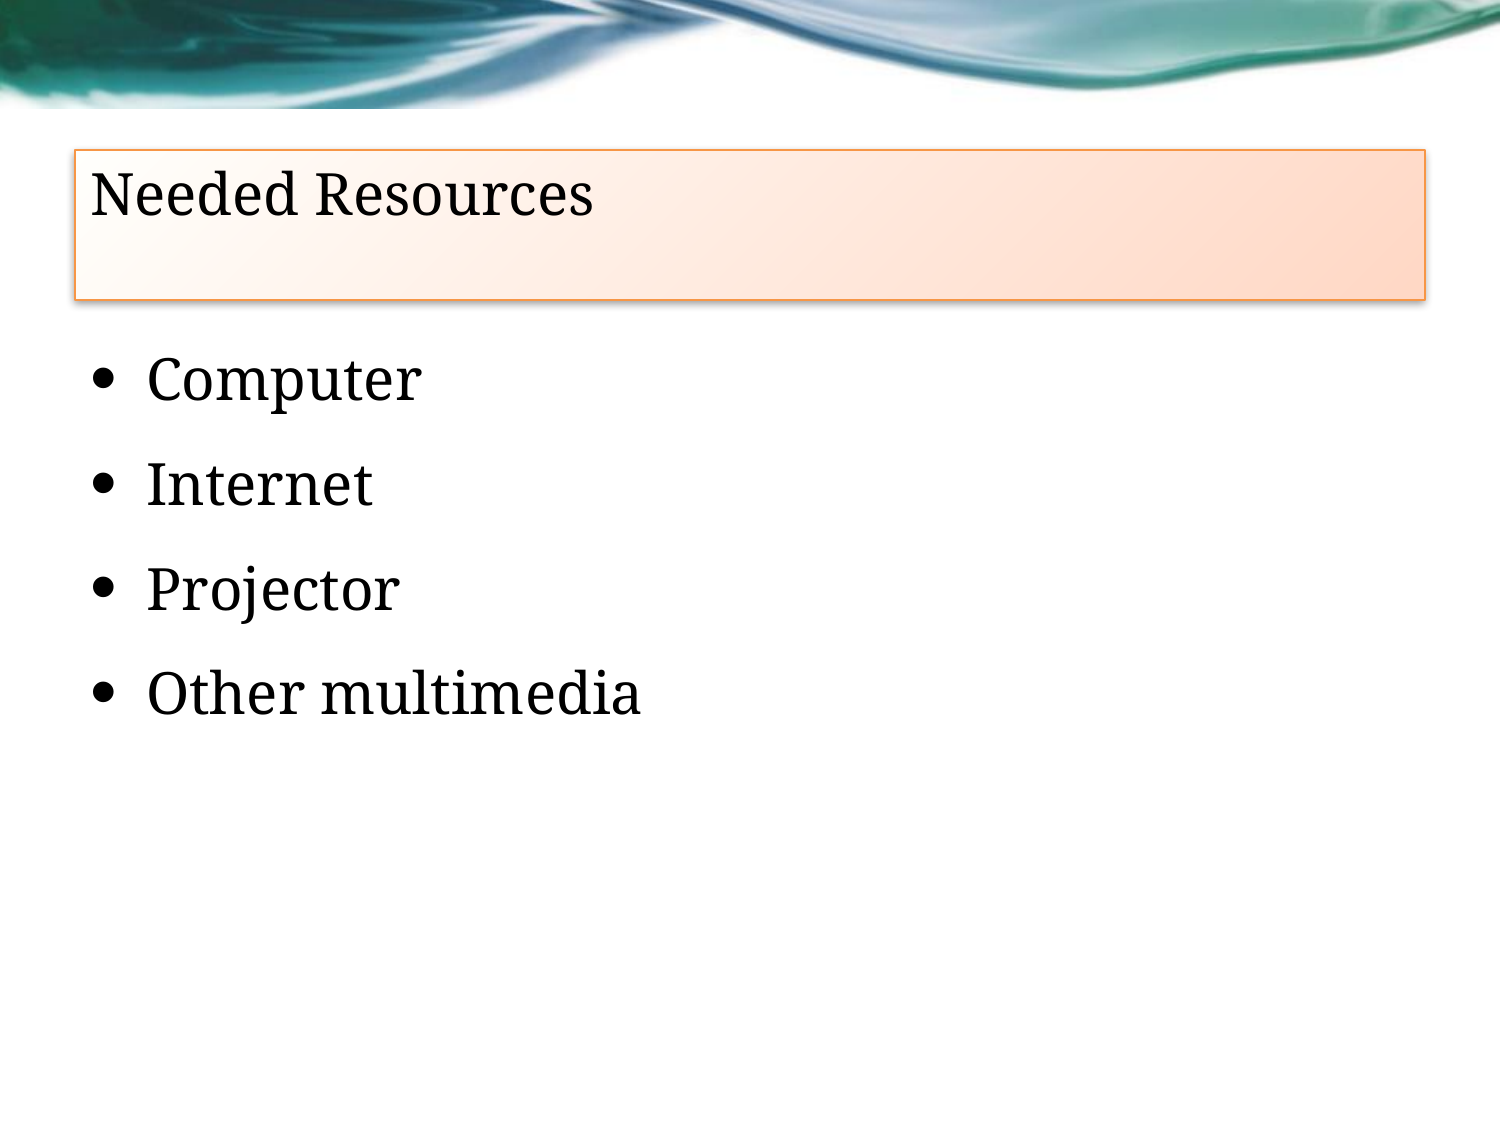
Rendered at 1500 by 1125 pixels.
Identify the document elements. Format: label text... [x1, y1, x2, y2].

list Computer Internet Projector Other multimedia [75, 299, 1425, 1005]
picture [0, 0, 1500, 109]
title Needed Resources [74, 149, 1426, 301]
